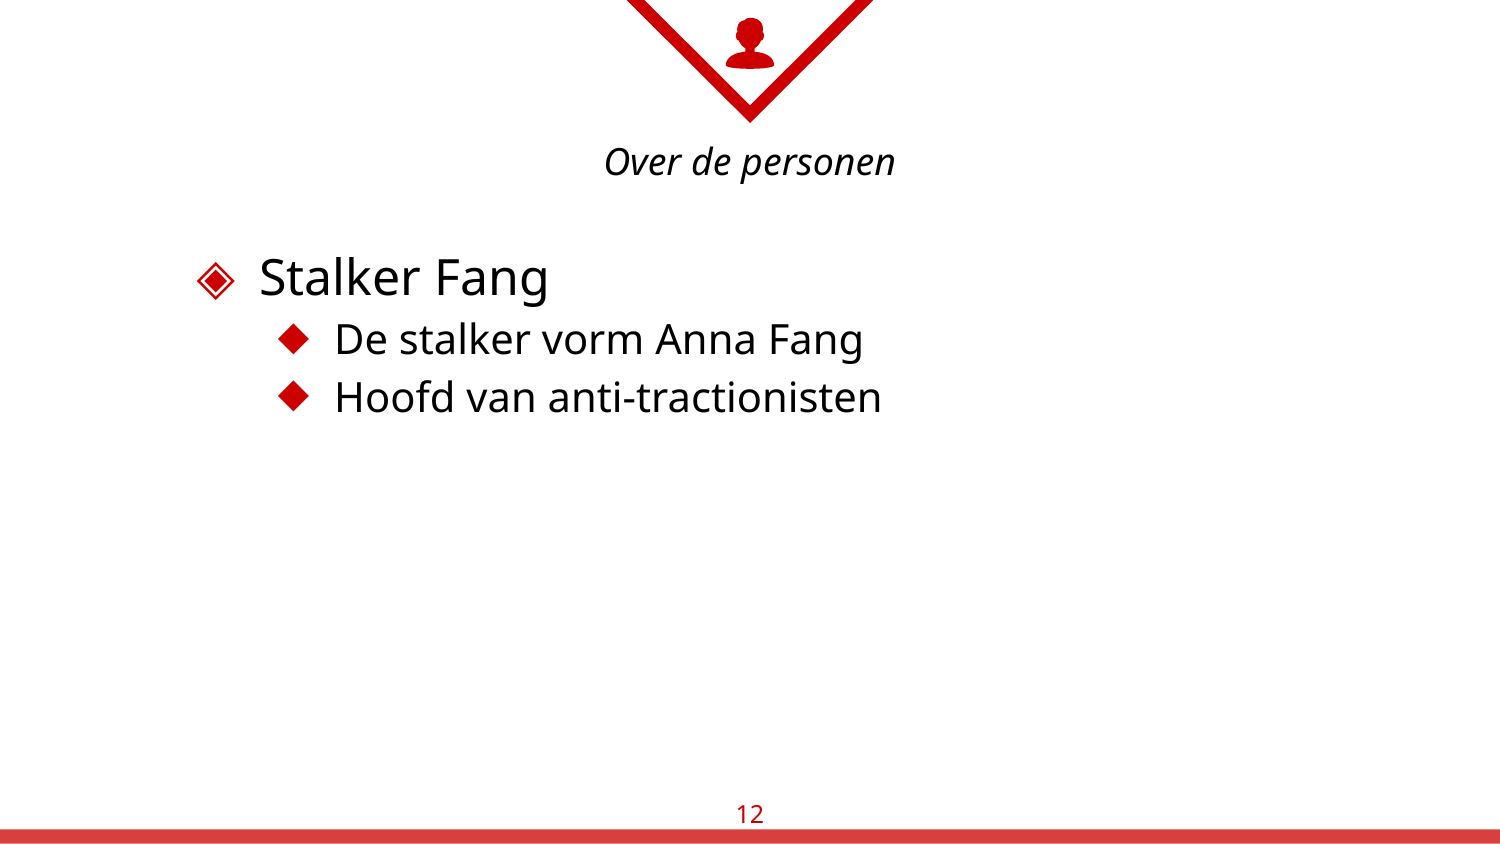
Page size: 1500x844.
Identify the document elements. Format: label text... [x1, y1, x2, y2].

text_box [725, 17, 775, 69]
slide_number 12 [0, 783, 1500, 827]
list Stalker Fang De stalker vorm Anna Fang Hoofd van anti-tractionisten [169, 221, 1331, 783]
title Over de personen [169, 123, 1331, 212]
text_box [0, 827, 1500, 844]
